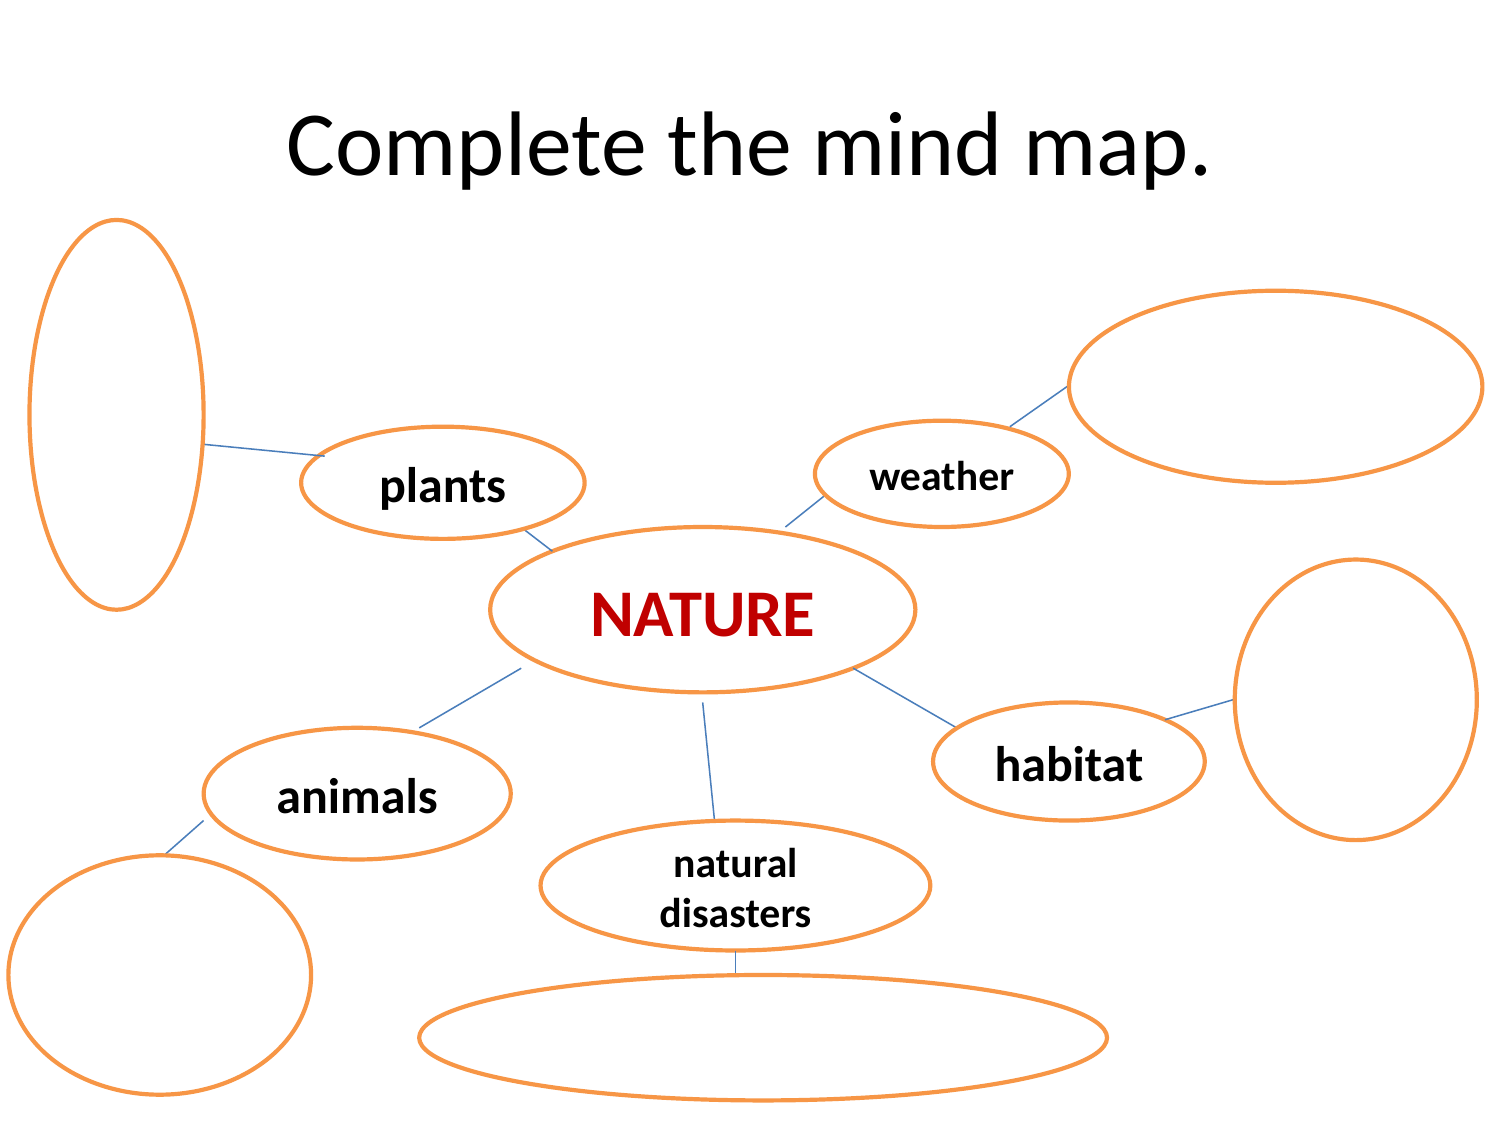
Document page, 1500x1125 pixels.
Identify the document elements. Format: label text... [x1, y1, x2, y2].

text_box [6, 853, 314, 1097]
text_box [1067, 288, 1485, 485]
text_box weather [812, 418, 1071, 530]
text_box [489, 503, 553, 552]
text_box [852, 667, 957, 729]
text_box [1164, 692, 1259, 720]
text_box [159, 820, 204, 860]
text_box natural disasters [538, 818, 933, 953]
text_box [702, 702, 715, 821]
text_box [417, 972, 1110, 1103]
text_box animals [201, 725, 513, 862]
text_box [785, 479, 845, 528]
text_box habitat [930, 700, 1207, 823]
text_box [418, 667, 522, 729]
text_box plants [299, 424, 587, 541]
text_box NATURE [488, 524, 918, 695]
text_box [203, 444, 325, 457]
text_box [1009, 385, 1070, 427]
text_box [1232, 557, 1479, 843]
text_box [27, 217, 206, 612]
title Complete the mind map. [75, 45, 1425, 233]
